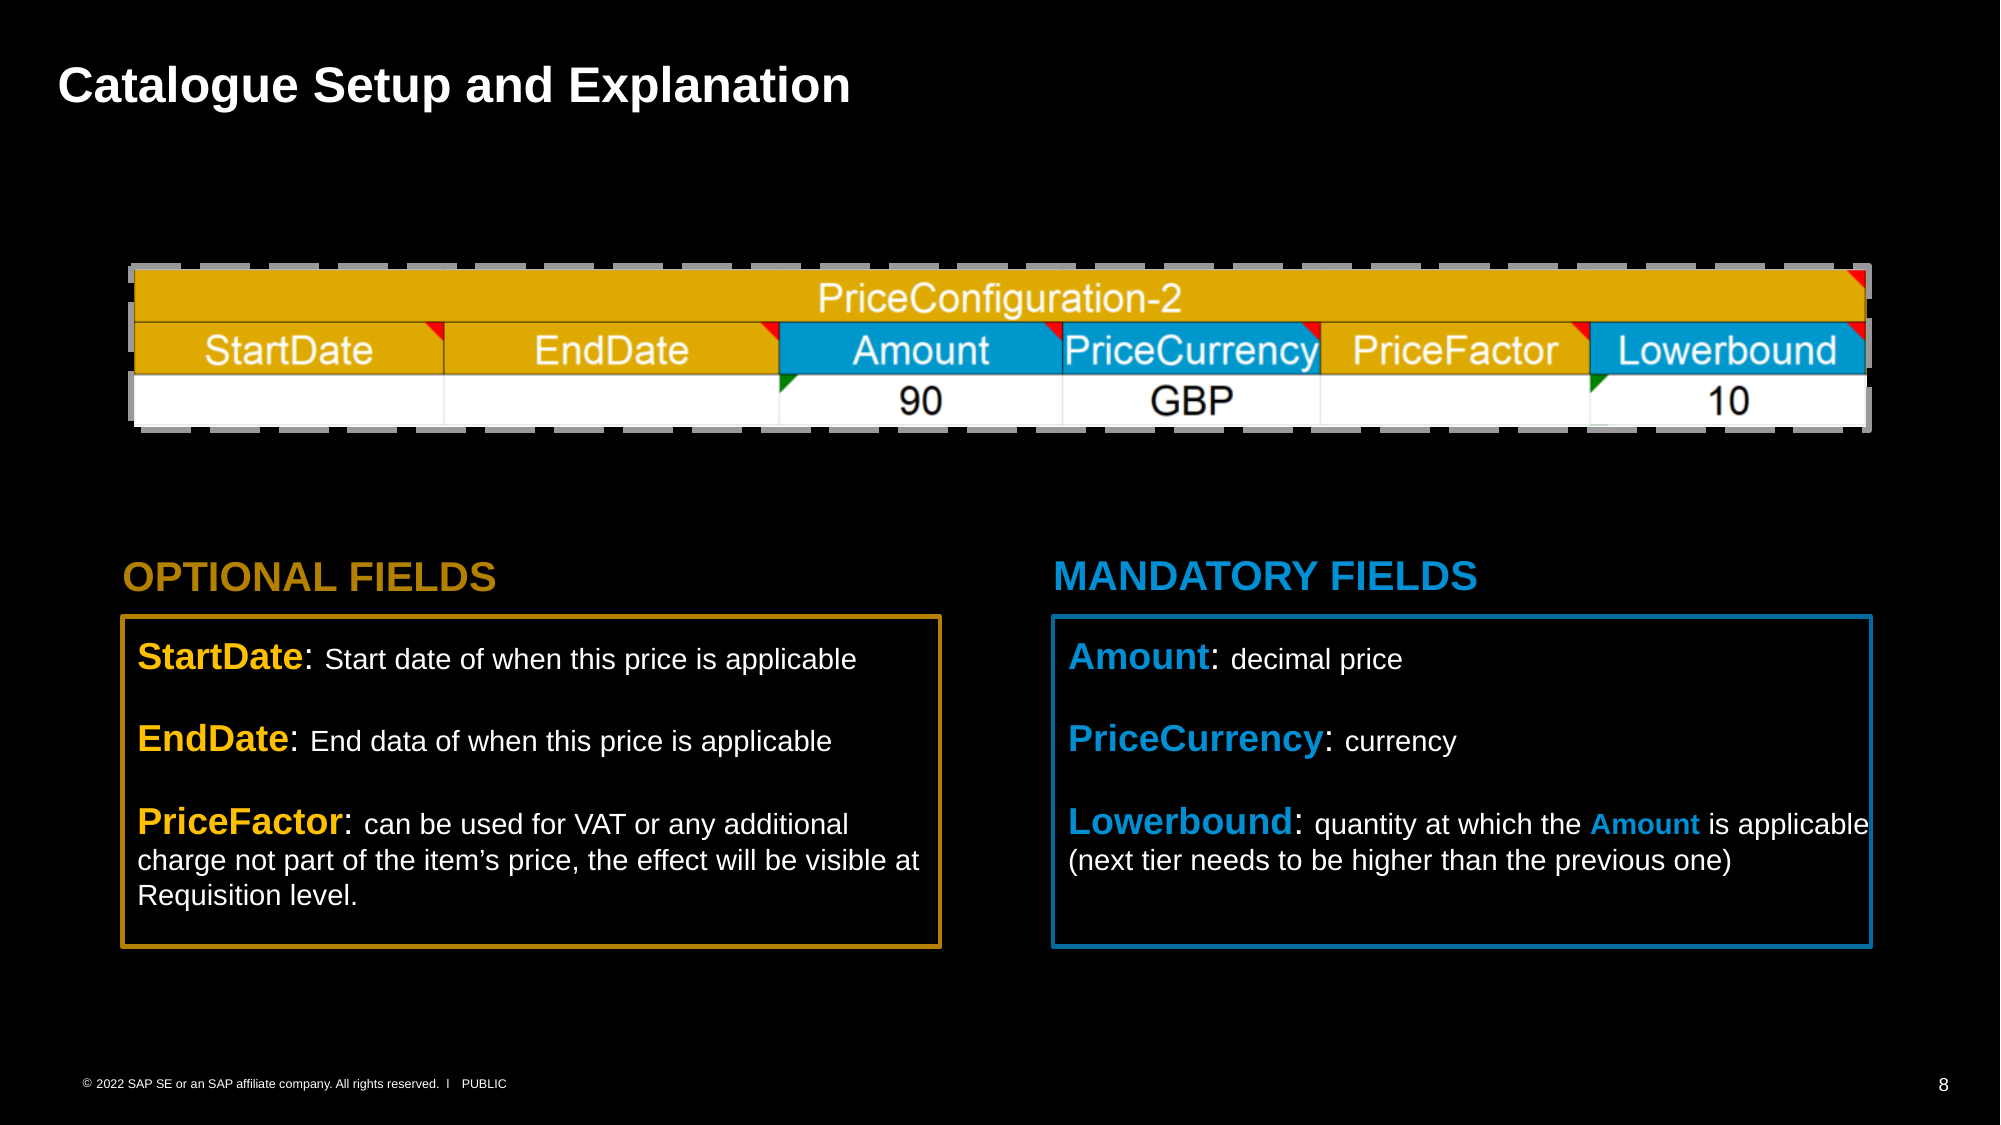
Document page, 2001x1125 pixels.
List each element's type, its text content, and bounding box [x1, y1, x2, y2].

picture [133, 268, 1867, 428]
title Catalogue Setup and Explanation [57, 52, 1893, 114]
text_box MANDATORY FIELDS [1053, 548, 1570, 610]
text_box StartDate: Start date of when this price is applicable EndDate: End data of when this price is applicable PriceFactor: can be used for VAT or any additional charge not part of the item’s price, the effect will be visible at Requisition level. [122, 616, 941, 947]
text_box Amount: decimal price PriceCurrency: currency Lowerbound: quantity at which the Amount is applicable (next tier needs to be higher than the previous one) [1053, 616, 1871, 947]
list OPTIONAL FIELDS [122, 549, 547, 611]
